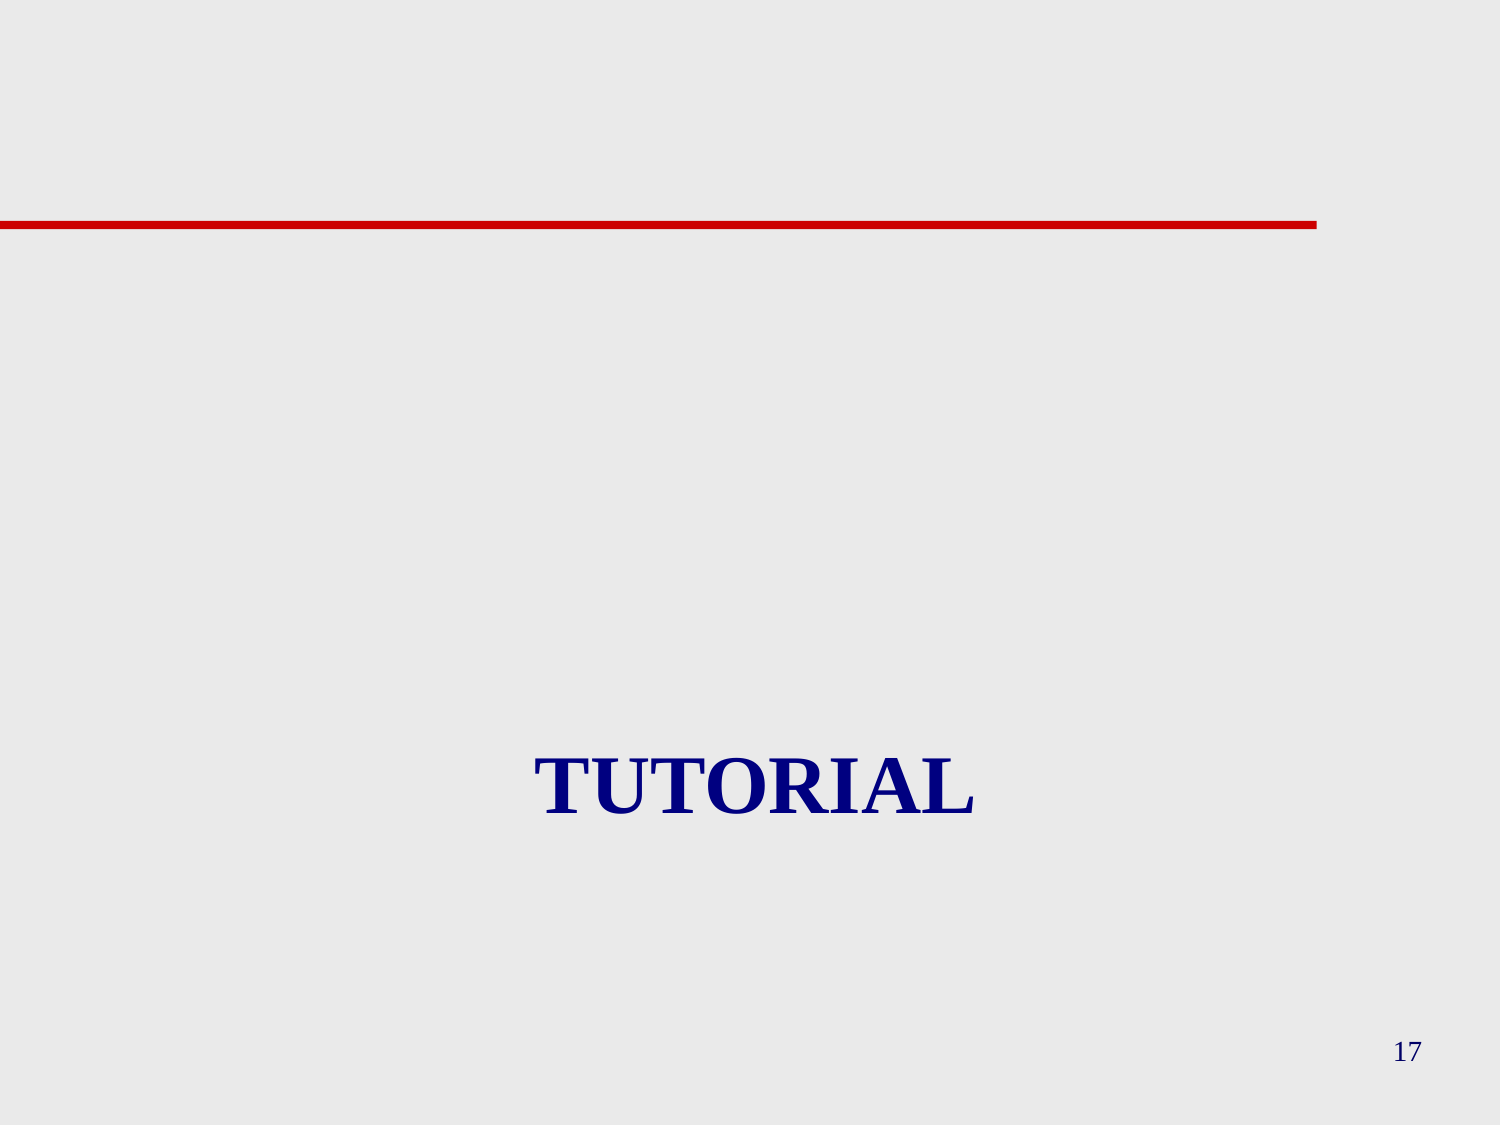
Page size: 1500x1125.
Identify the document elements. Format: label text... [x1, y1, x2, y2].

slide_number 17 [1125, 1012, 1438, 1088]
title Tutorial [118, 722, 1394, 947]
